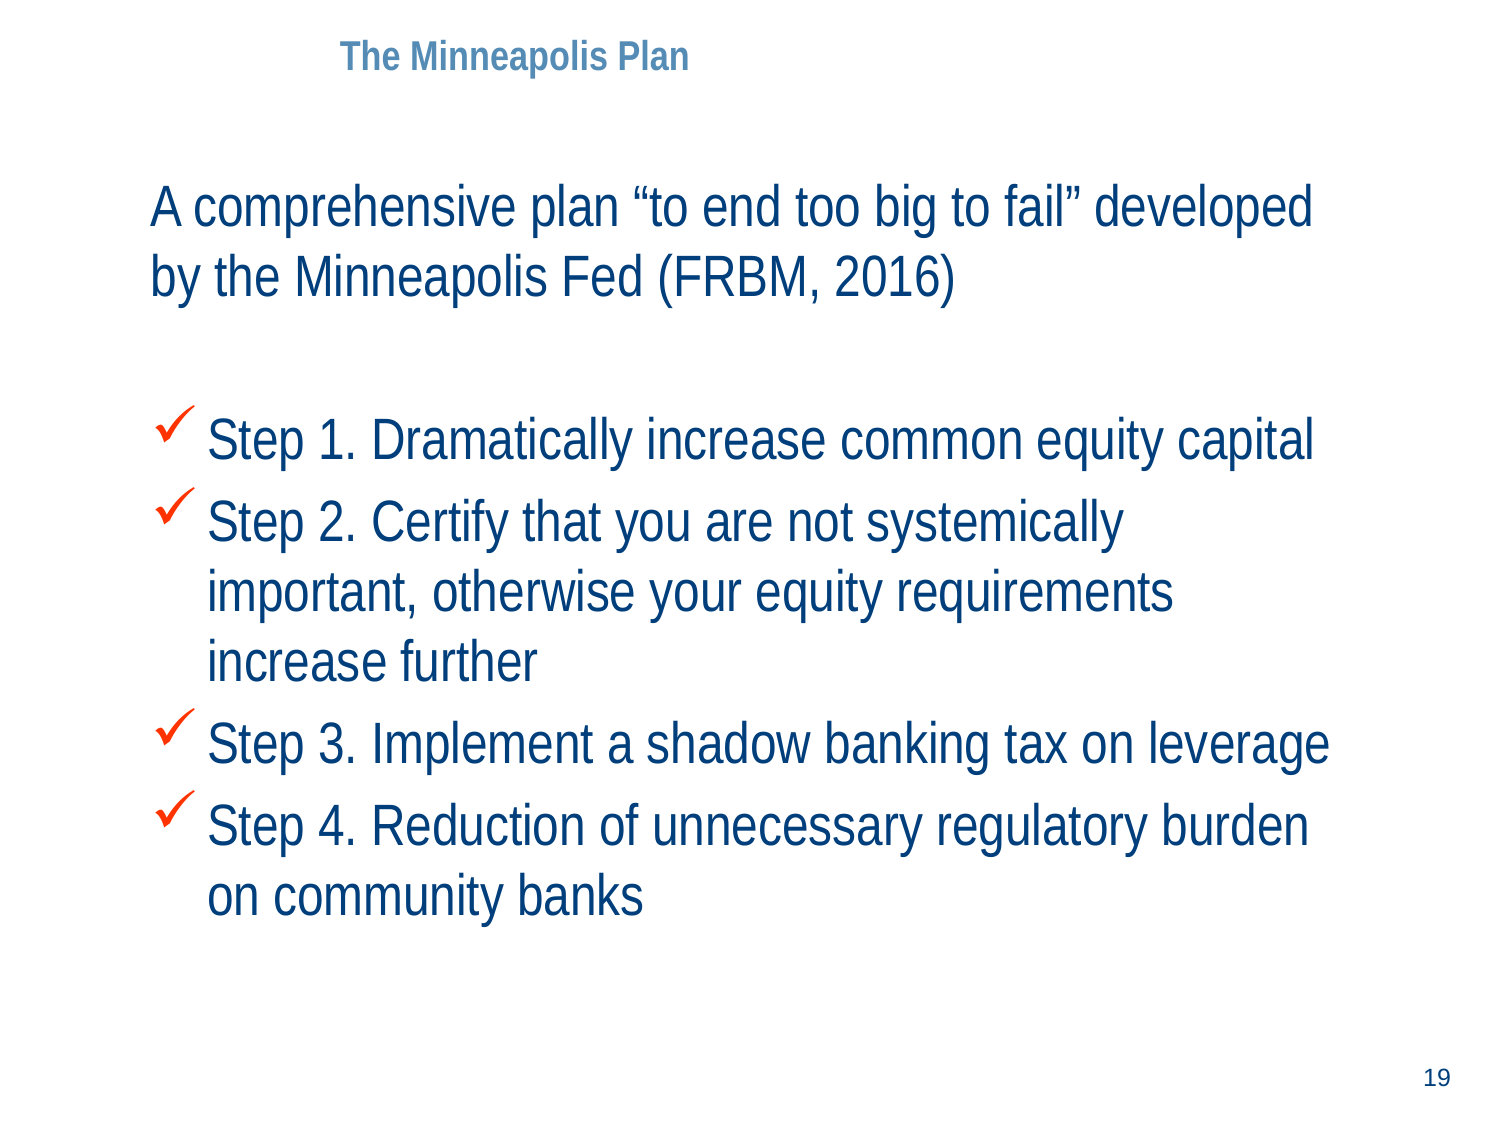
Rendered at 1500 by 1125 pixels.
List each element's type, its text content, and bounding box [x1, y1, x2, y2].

slide_number 19 [1116, 1047, 1467, 1107]
list A comprehensive plan “to end too big to fail” developed by the Minneapolis Fed (FRBM, 2016) Step 1. Dramatically increase common equity capital Step 2. Certify that you are not systemically important, otherwise your equity requirements increase further Step 3. Implement a shadow banking tax on leverage Step 4. Reduction of unnecessary regulatory burden on community banks [135, 160, 1365, 1024]
title The Minneapolis Plan [324, 12, 1294, 96]
